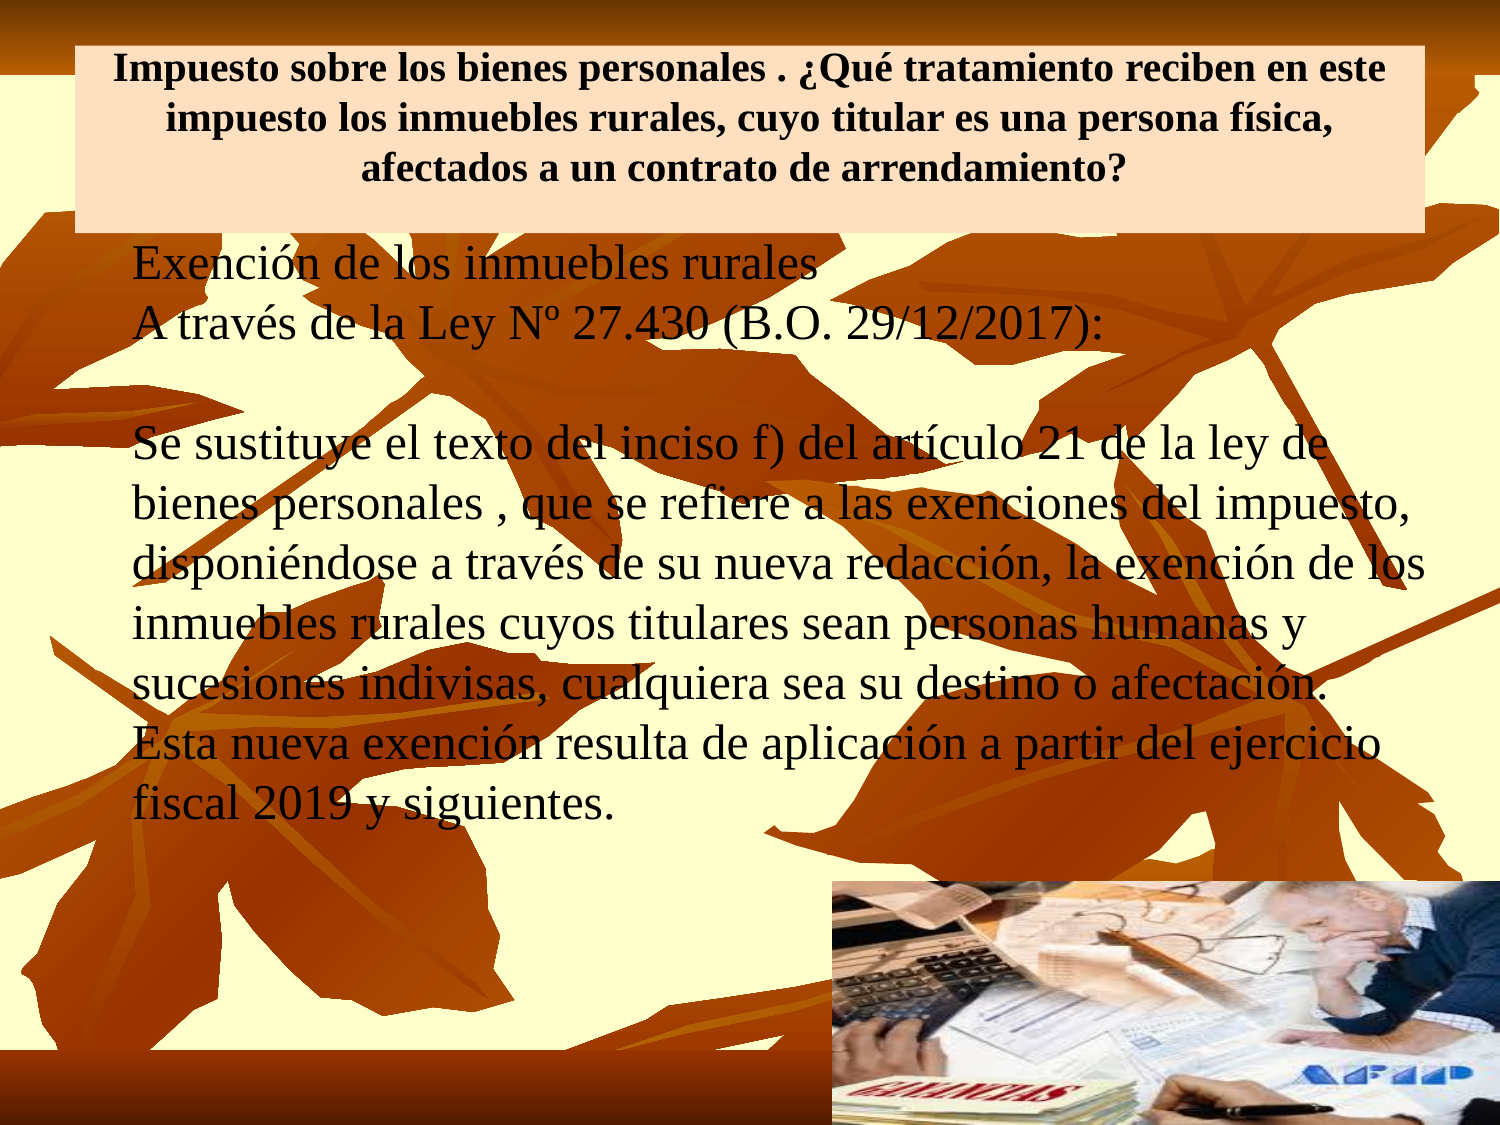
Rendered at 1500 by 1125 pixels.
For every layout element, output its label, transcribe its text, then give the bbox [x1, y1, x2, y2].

picture [832, 881, 1500, 1125]
list [74, 175, 1426, 1006]
title Impuesto sobre los bienes personales . ¿Qué tratamiento reciben en este impuesto los inmuebles rurales, cuyo titular es una persona física, afectados a un contrato de arrendamiento? [74, 45, 1426, 175]
text_box Exención de los inmuebles rurales A través de la Ley Nº 27.430 (B.O. 29/12/2017): Se sustituye el texto del inciso f) del artículo 21 de la ley de bienes personales , que se refiere a las exenciones del impuesto, disponiéndose a través de su nueva redacción, la exención de los inmuebles rurales cuyos titulares sean personas humanas y sucesiones indivisas, cualquiera sea su destino o afectación. Esta nueva exención resulta de aplicación a partir del ejercicio fiscal 2019 y siguientes. [117, 222, 1465, 838]
